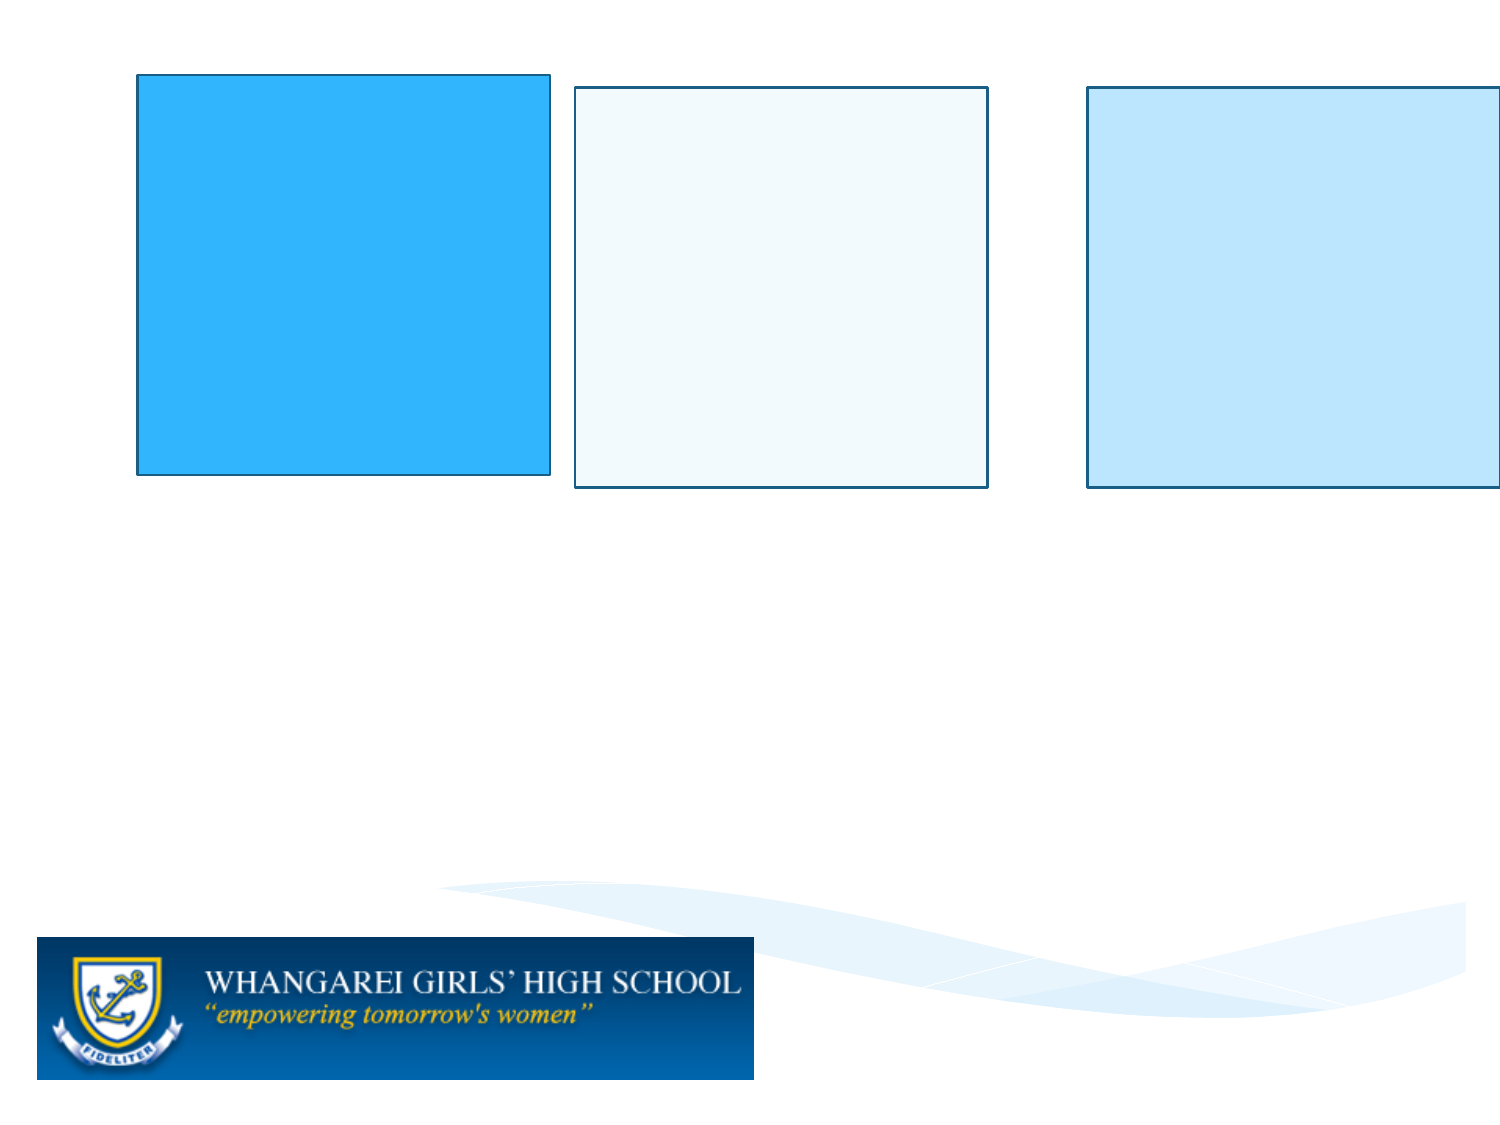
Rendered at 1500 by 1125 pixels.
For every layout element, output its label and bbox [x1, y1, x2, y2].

picture [37, 937, 754, 1080]
text_box [1086, 86, 1500, 489]
text_box [136, 74, 551, 476]
text_box [574, 86, 989, 489]
